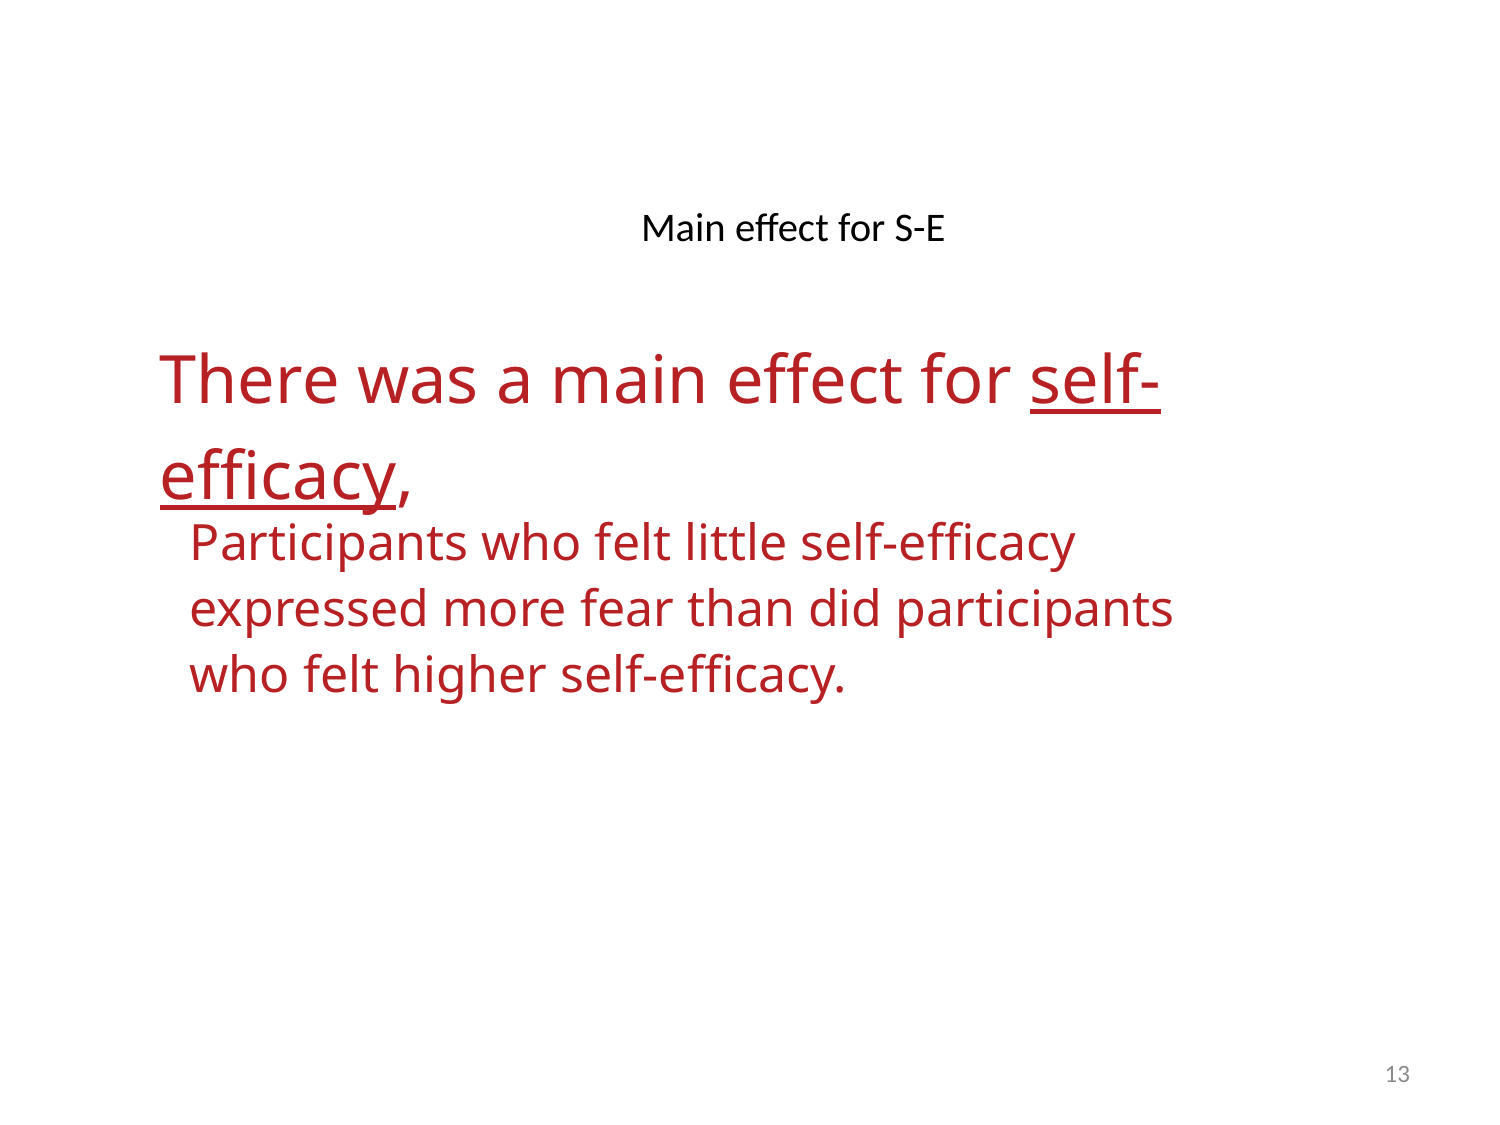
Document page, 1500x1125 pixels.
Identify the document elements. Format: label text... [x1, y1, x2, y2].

text_box Participants who felt little self-efficacy expressed more fear than did participants who felt higher self-efficacy. [175, 497, 1288, 710]
list There was a main effect for self-efficacy, [144, 313, 1398, 1002]
title Main effect for S-E [62, 187, 1500, 263]
slide_number 13 [1074, 1042, 1425, 1103]
